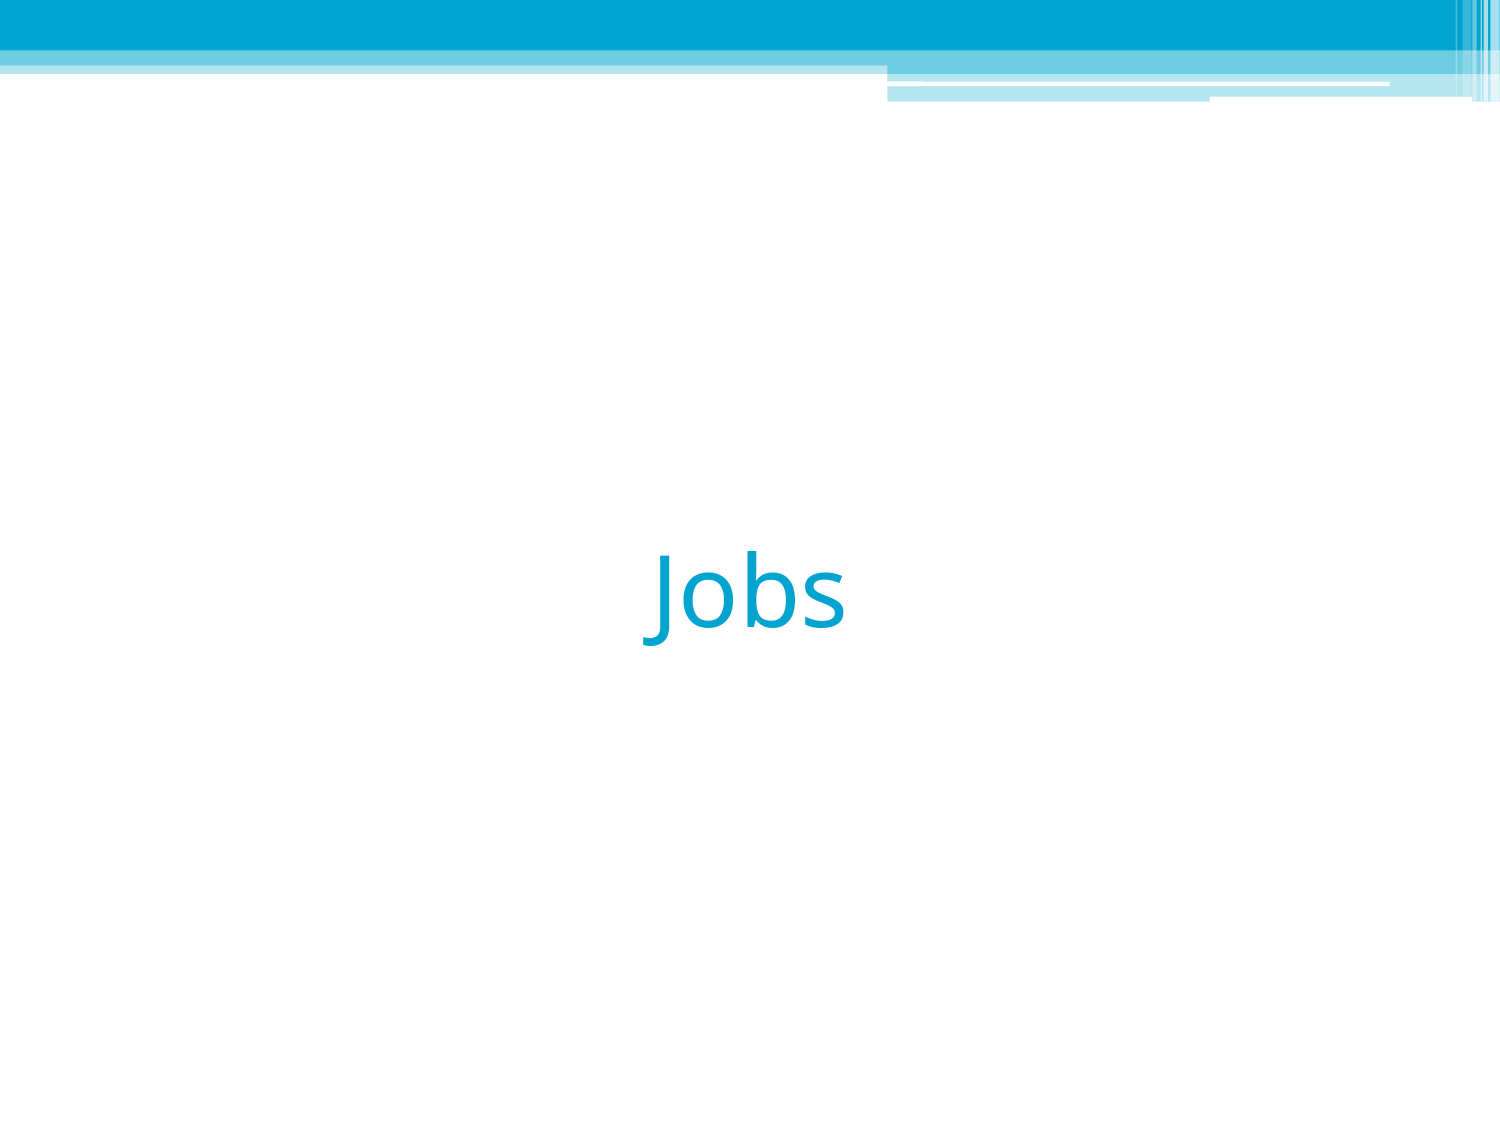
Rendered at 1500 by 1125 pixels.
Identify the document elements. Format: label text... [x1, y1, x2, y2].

title Jobs [75, 500, 1425, 676]
